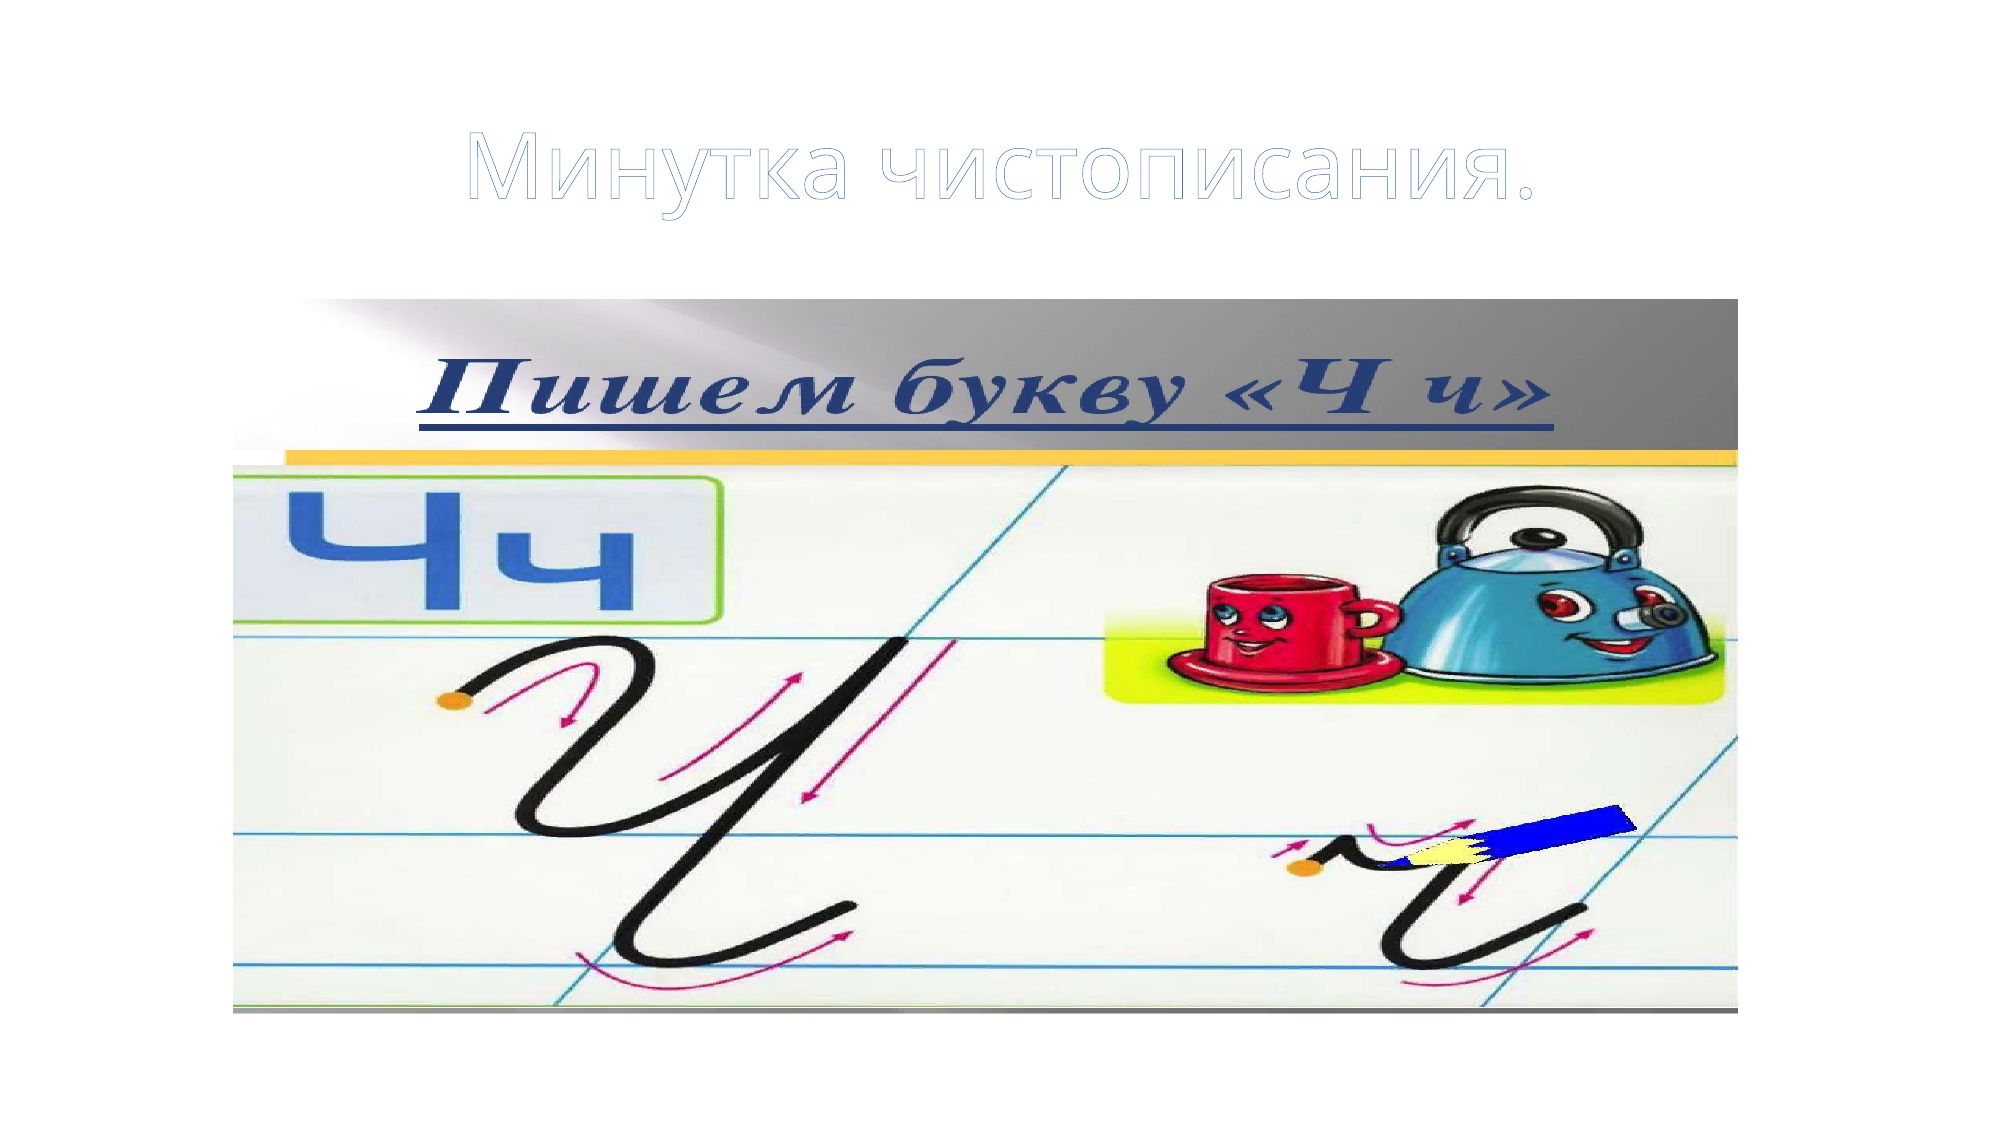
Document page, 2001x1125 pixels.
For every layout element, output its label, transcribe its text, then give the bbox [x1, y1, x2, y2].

title Минутка чистописания. [137, 59, 1863, 278]
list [233, 299, 1740, 1014]
